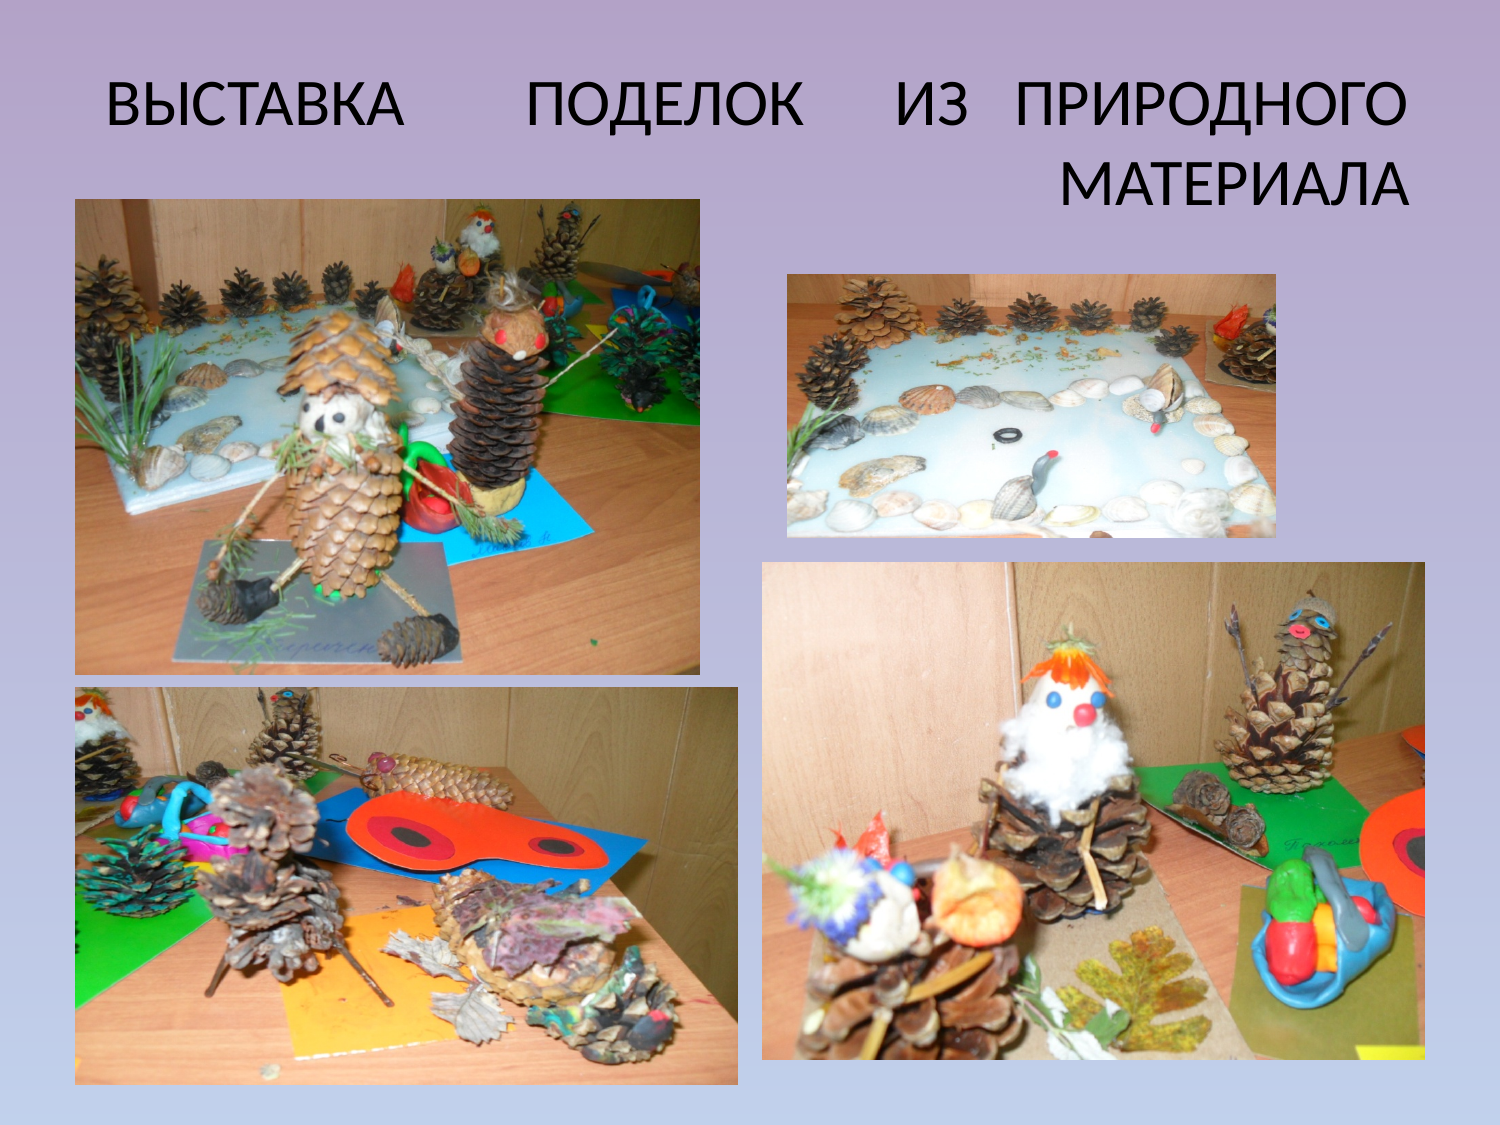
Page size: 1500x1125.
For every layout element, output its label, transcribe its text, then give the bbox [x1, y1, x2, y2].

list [74, 199, 701, 676]
picture [787, 274, 1276, 538]
picture [74, 687, 739, 1085]
title ВЫСТАВКА ПОДЕЛОК ИЗ ПРИРОДНОГО МАТЕРИАЛА [75, 45, 1425, 233]
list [762, 562, 1426, 1060]
